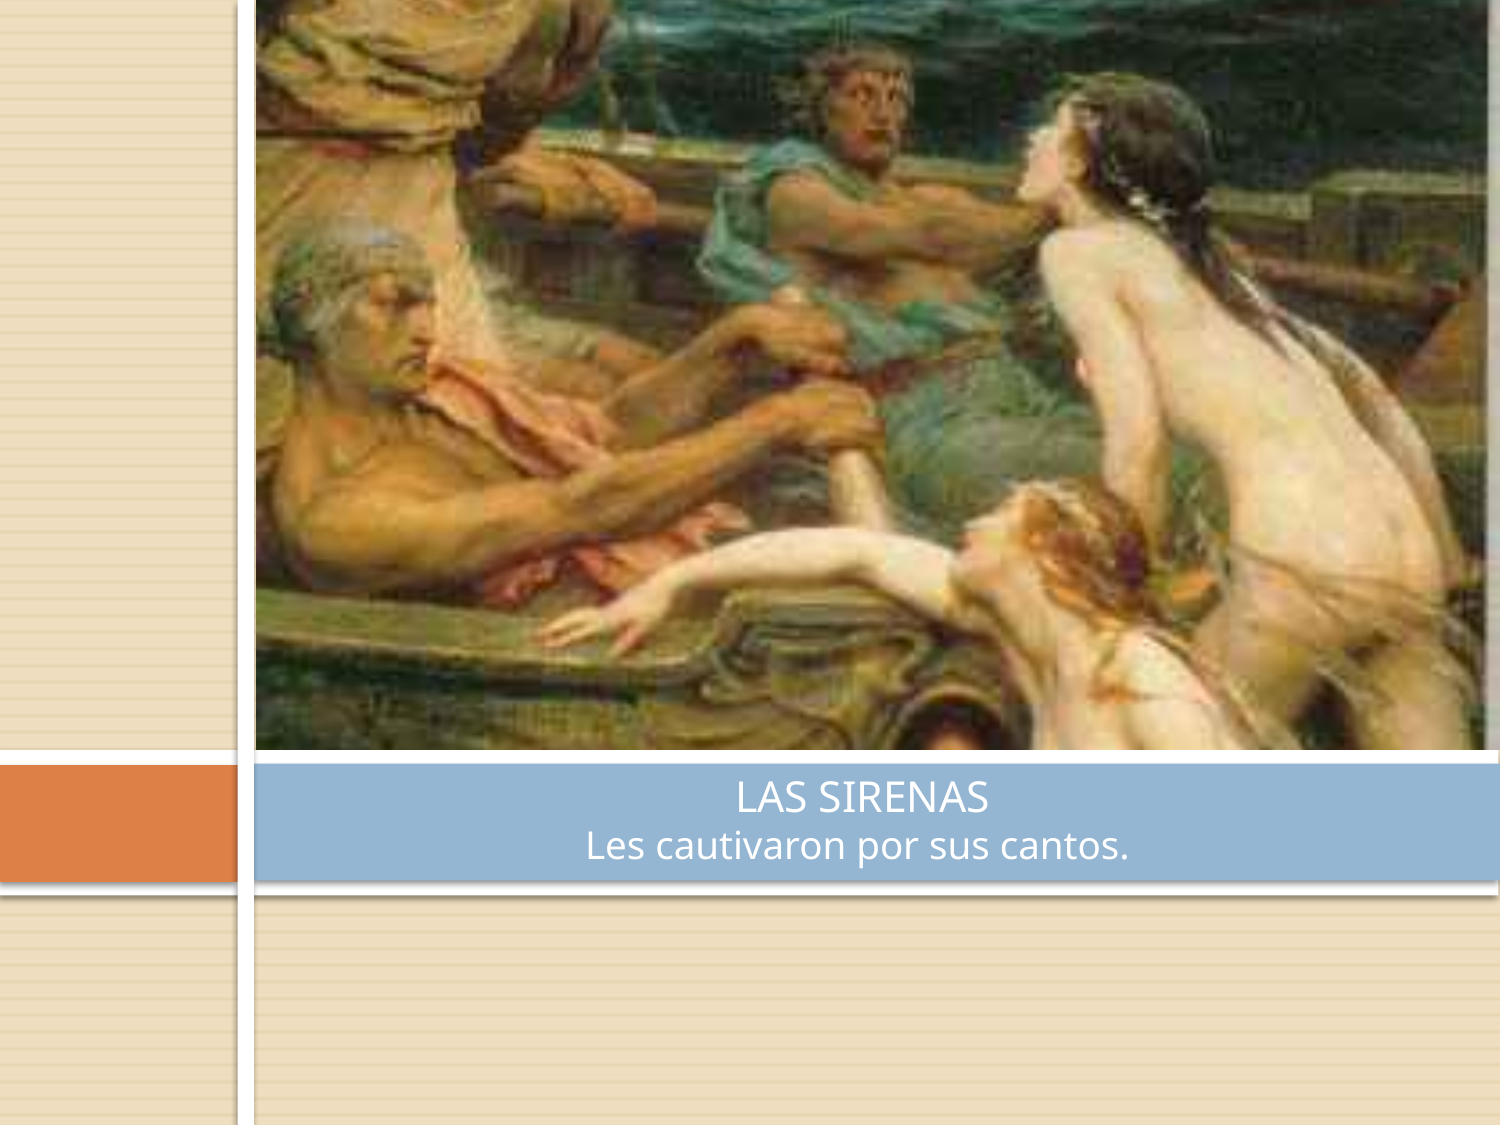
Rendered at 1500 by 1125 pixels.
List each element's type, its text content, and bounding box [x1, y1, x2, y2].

title LAS SIRENAS Les cautivaron por sus cantos. [262, 762, 1463, 875]
picture [255, 0, 1500, 750]
